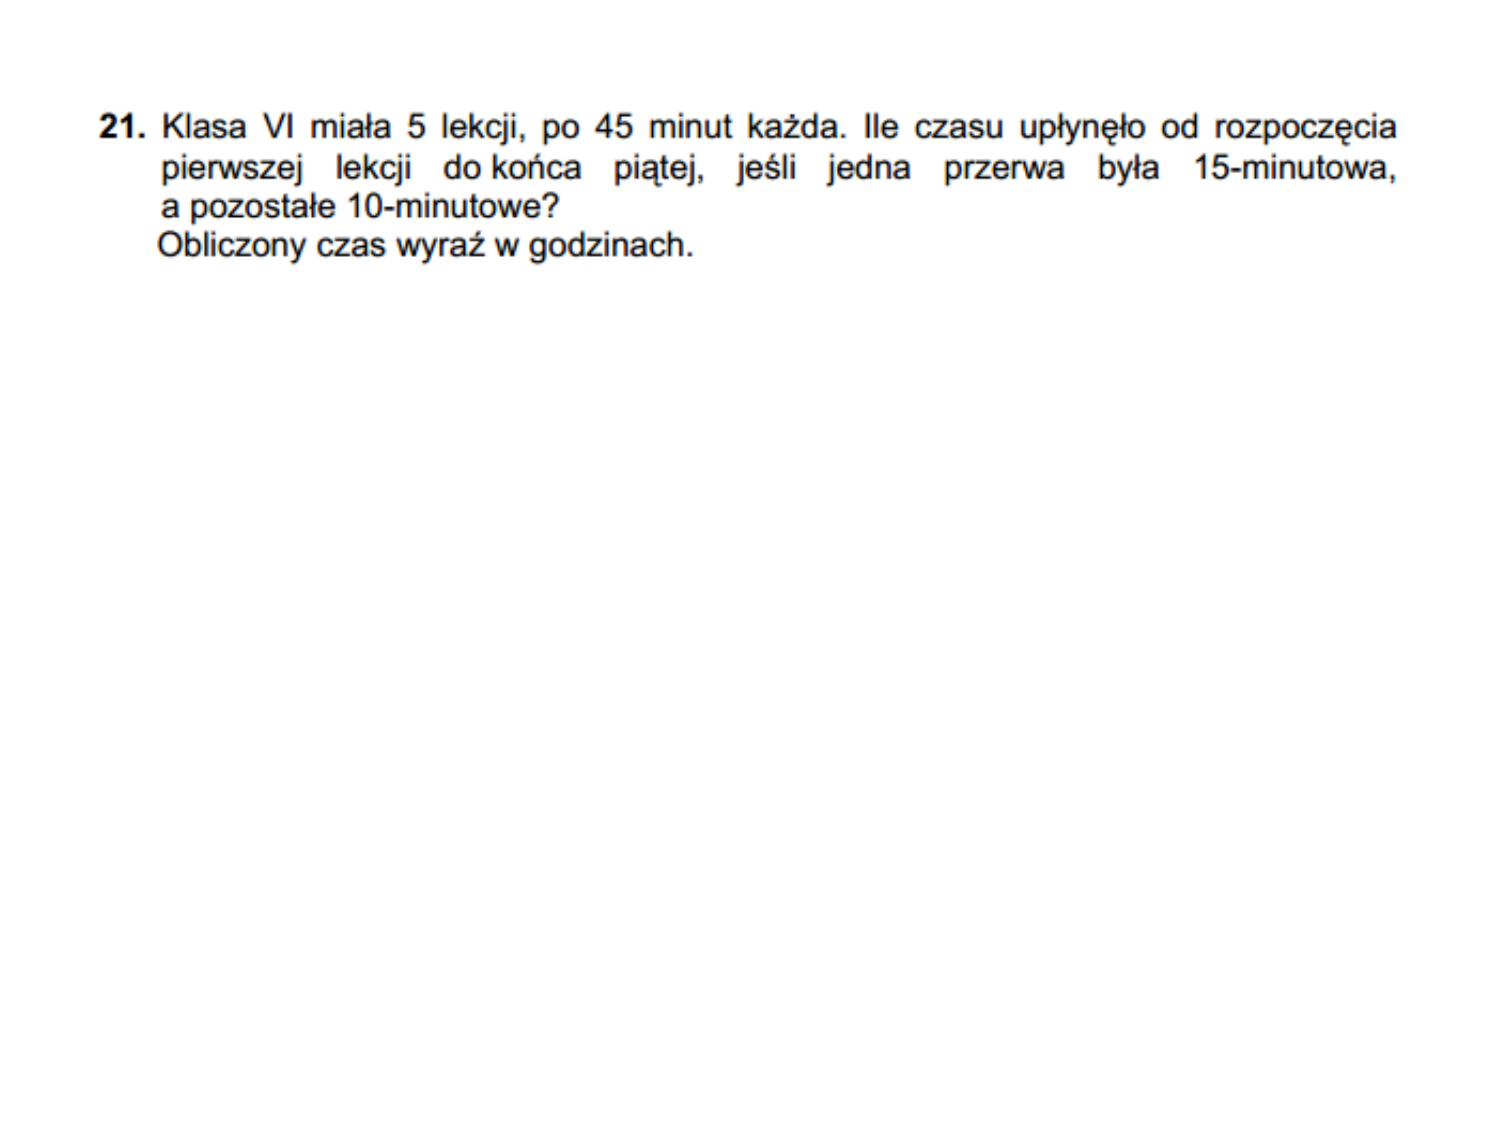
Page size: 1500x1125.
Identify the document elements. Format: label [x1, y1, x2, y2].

picture [64, 89, 1426, 274]
